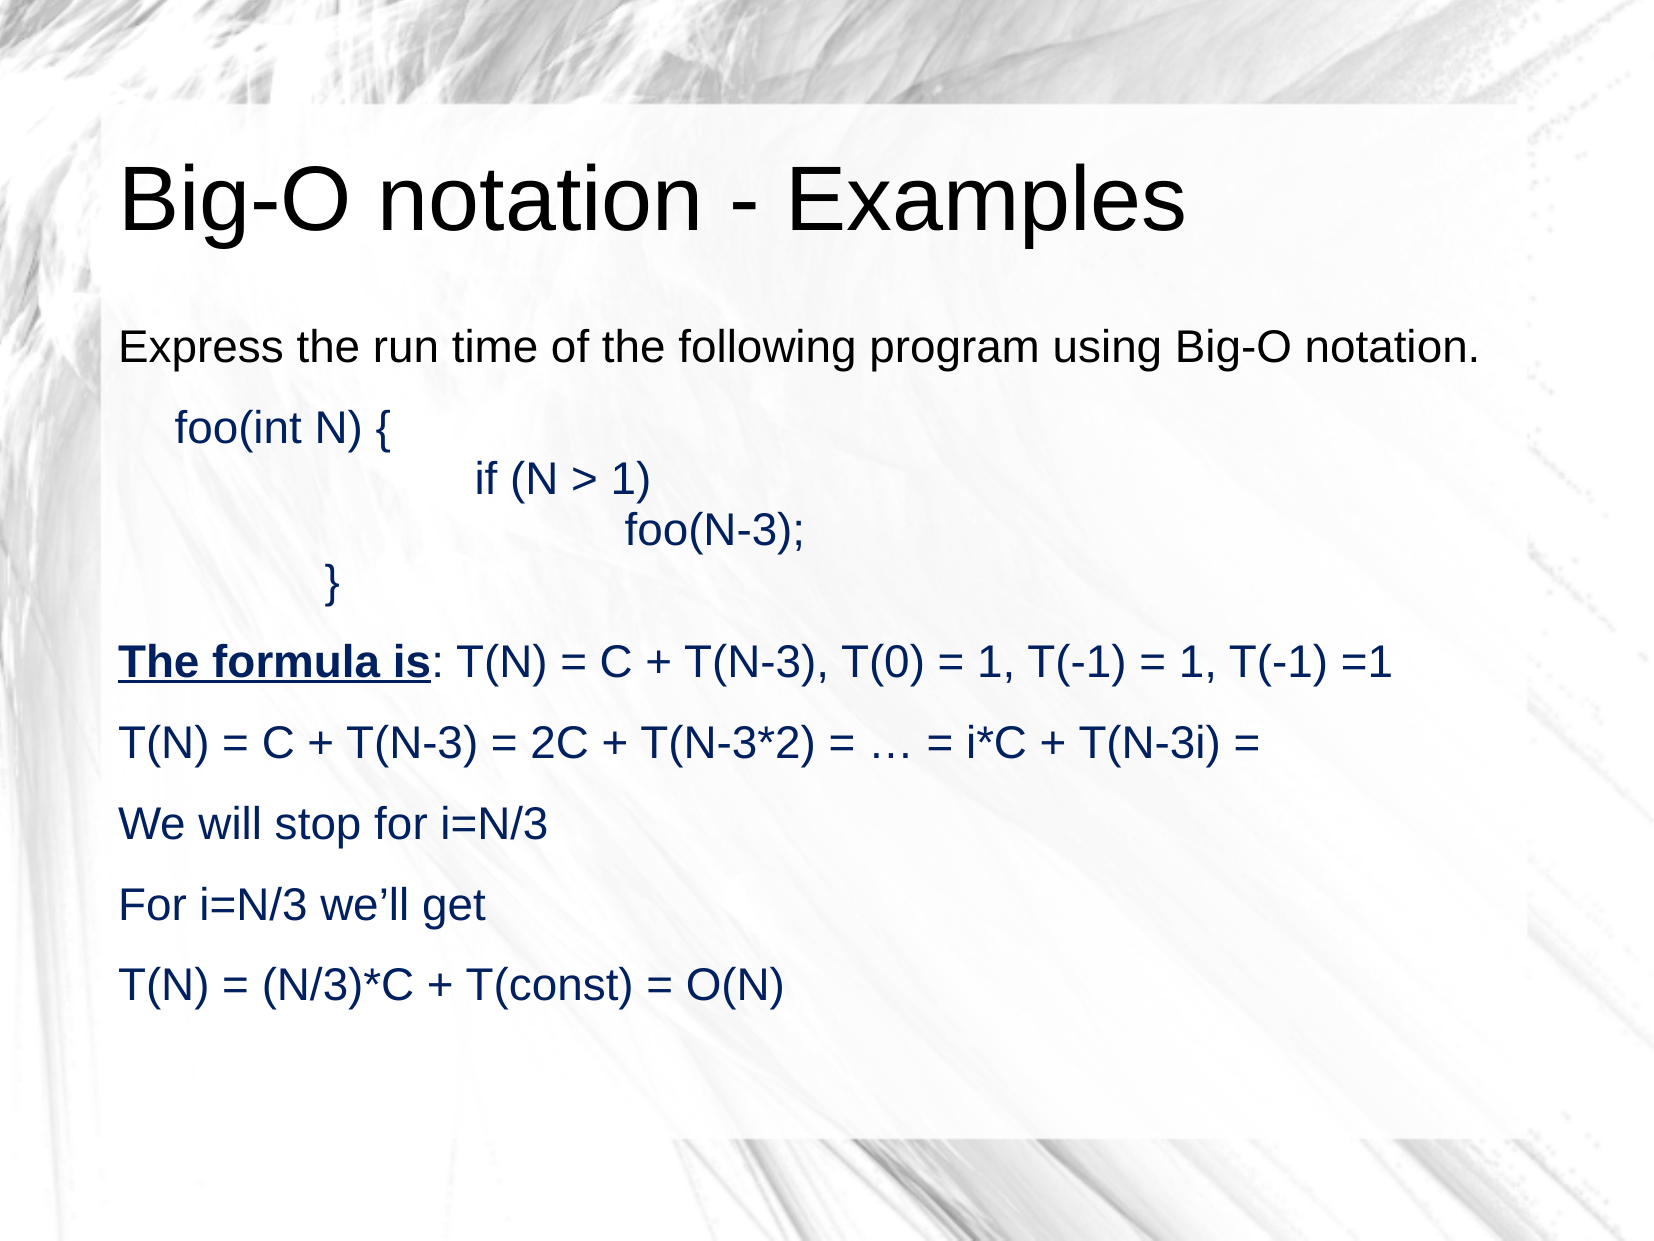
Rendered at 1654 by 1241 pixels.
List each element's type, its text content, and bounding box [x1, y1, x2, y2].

picture [0, 0, 1654, 1241]
list Express the run time of the following program using Big-O notation. foo(int N) { if (N > 1) foo(N-3); } The formula is: T(N) = C + T(N-3), T(0) = 1, T(-1) = 1, T(-1) =1 T(N) = C + T(N-3) = 2C + T(N-3*2) = … = i*C + T(N-3i) = We will stop for i=N/3 For i=N/3 we’ll get T(N) = (N/3)*C + T(const) = O(N) [118, 319, 1571, 1109]
title Big-O notation - Examples [118, 112, 1506, 281]
